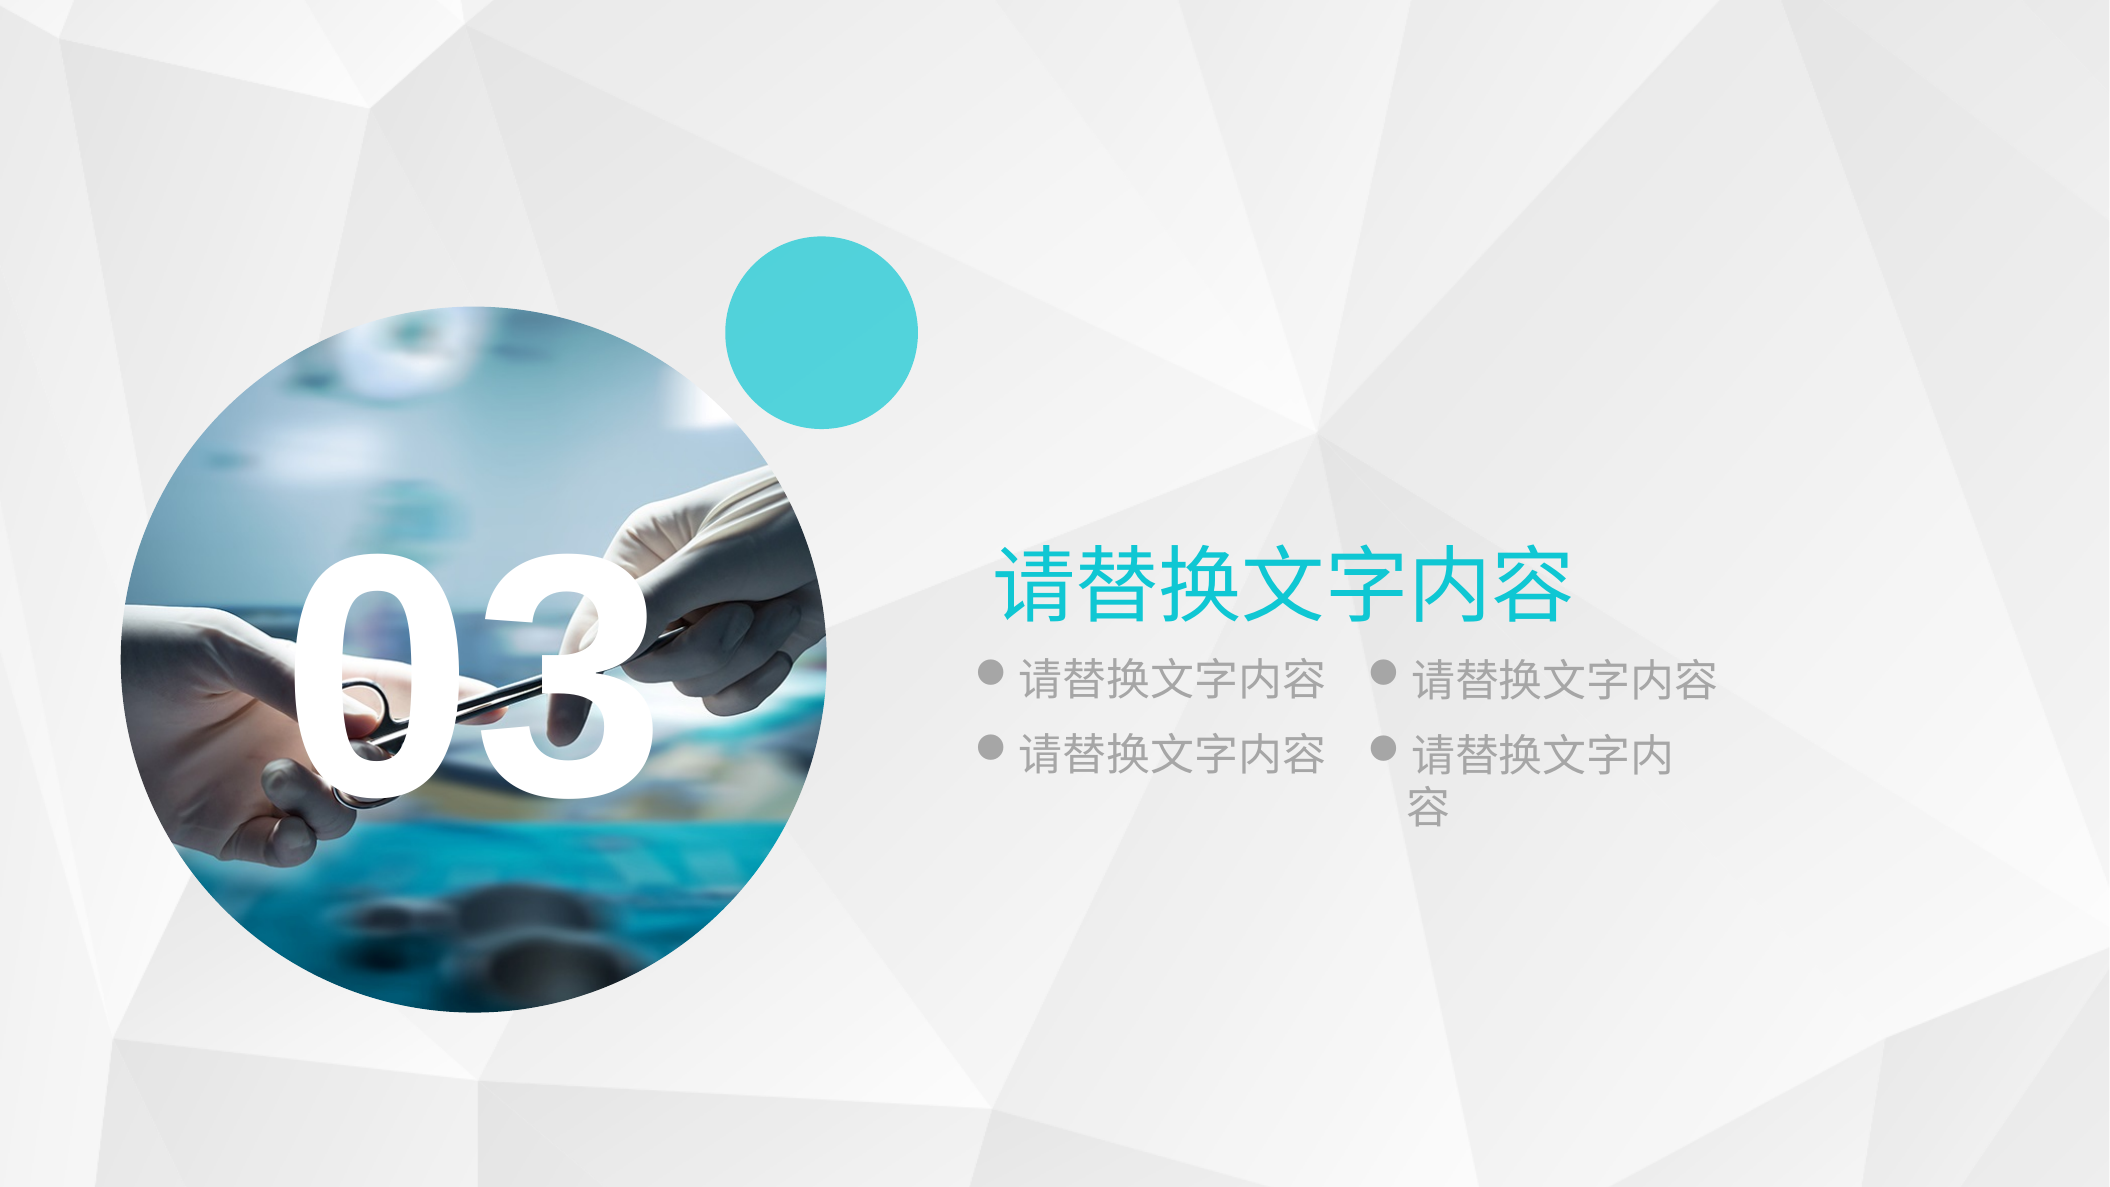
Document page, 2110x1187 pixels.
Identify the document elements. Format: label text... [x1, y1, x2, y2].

text_box 03 [224, 450, 723, 865]
text_box 请替换文字内容 [1367, 652, 1752, 705]
picture [0, 0, 2110, 1187]
text_box 请替换文字内容 [977, 524, 1591, 640]
text_box [724, 235, 919, 431]
text_box [119, 305, 828, 1014]
text_box 请替换文字内容 [974, 726, 1339, 780]
text_box 请替换文字内容 [1367, 727, 1717, 833]
text_box 请替换文字内容 [974, 651, 1339, 705]
